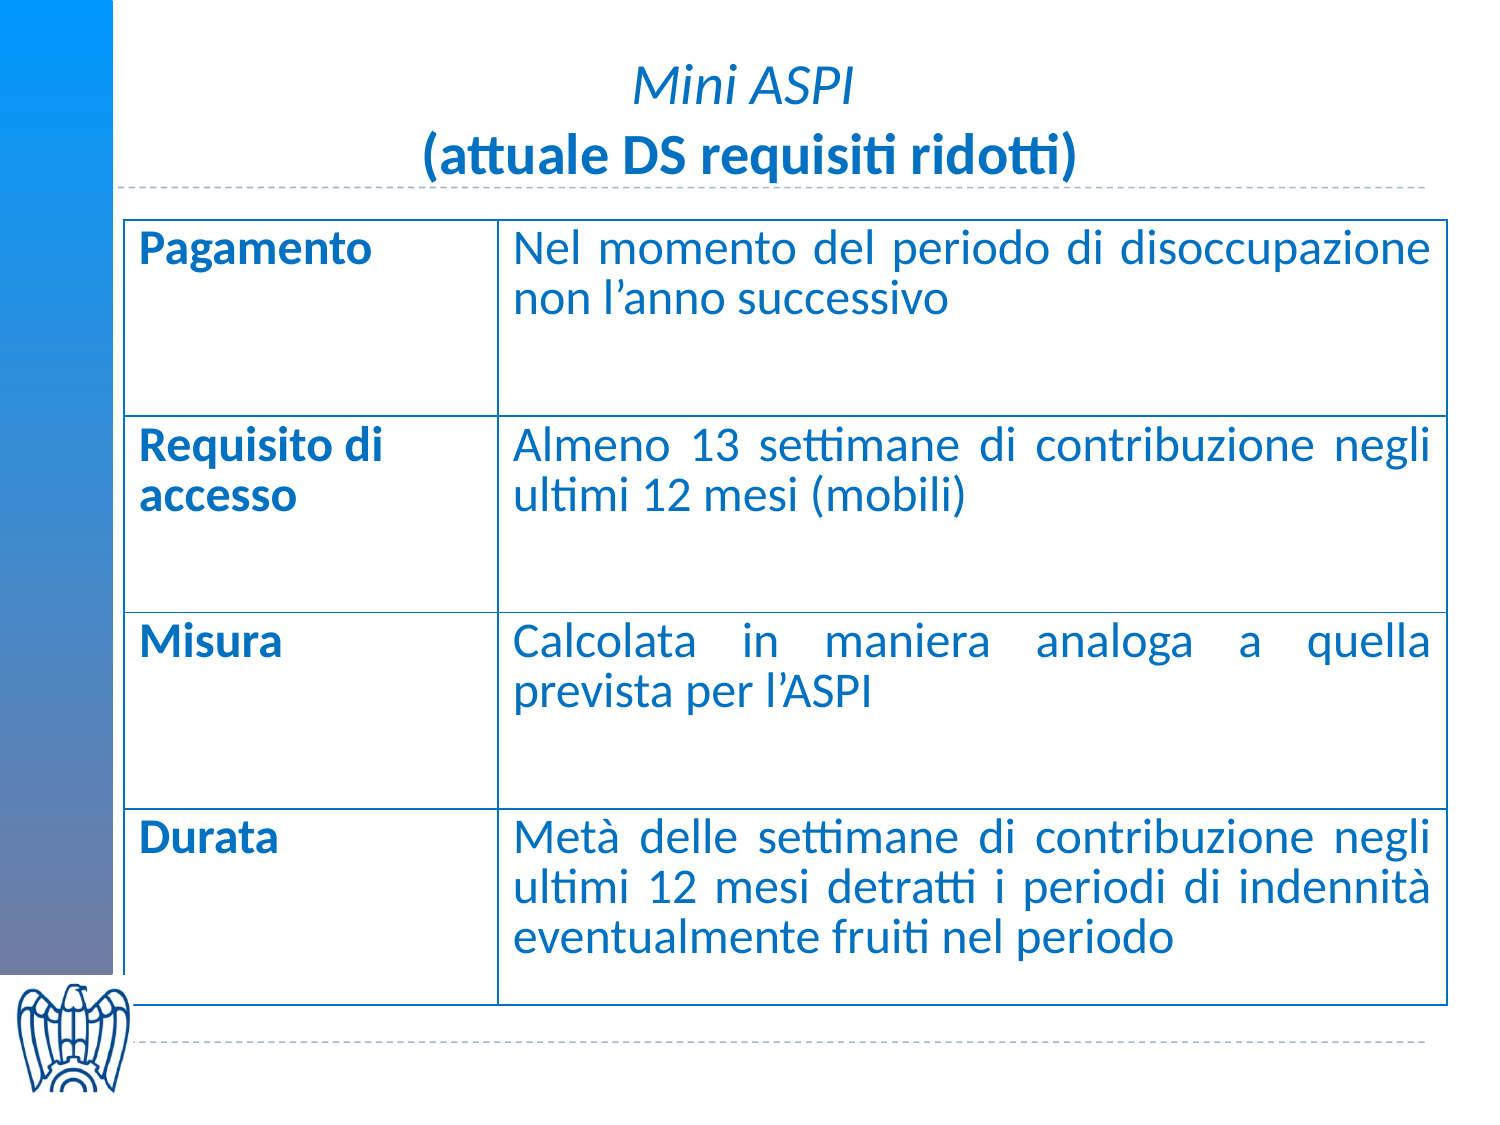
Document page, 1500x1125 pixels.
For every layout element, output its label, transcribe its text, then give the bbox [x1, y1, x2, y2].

table_cell Durata [125, 810, 497, 1004]
table_cell Almeno 13 settimane di contribuzione negli ultimi 12 mesi (mobili) [499, 417, 1446, 612]
text_box Mini ASPI (attuale DS requisiti ridotti) [113, 19, 1425, 114]
table_cell Misura [125, 613, 497, 808]
table_cell Requisito di accesso [125, 417, 497, 612]
picture [0, 974, 134, 1113]
table_cell Calcolata in maniera analoga a quella prevista per l’ASPI [499, 613, 1446, 808]
table_header Pagamento [125, 221, 497, 415]
table_cell Metà delle settimane di contribuzione negli ultimi 12 mesi detratti i periodi di indennità eventualmente fruiti nel periodo [499, 810, 1446, 1004]
text_box [0, 0, 113, 974]
table_header Nel momento del periodo di disoccupazione non l’anno successivo [499, 221, 1446, 415]
